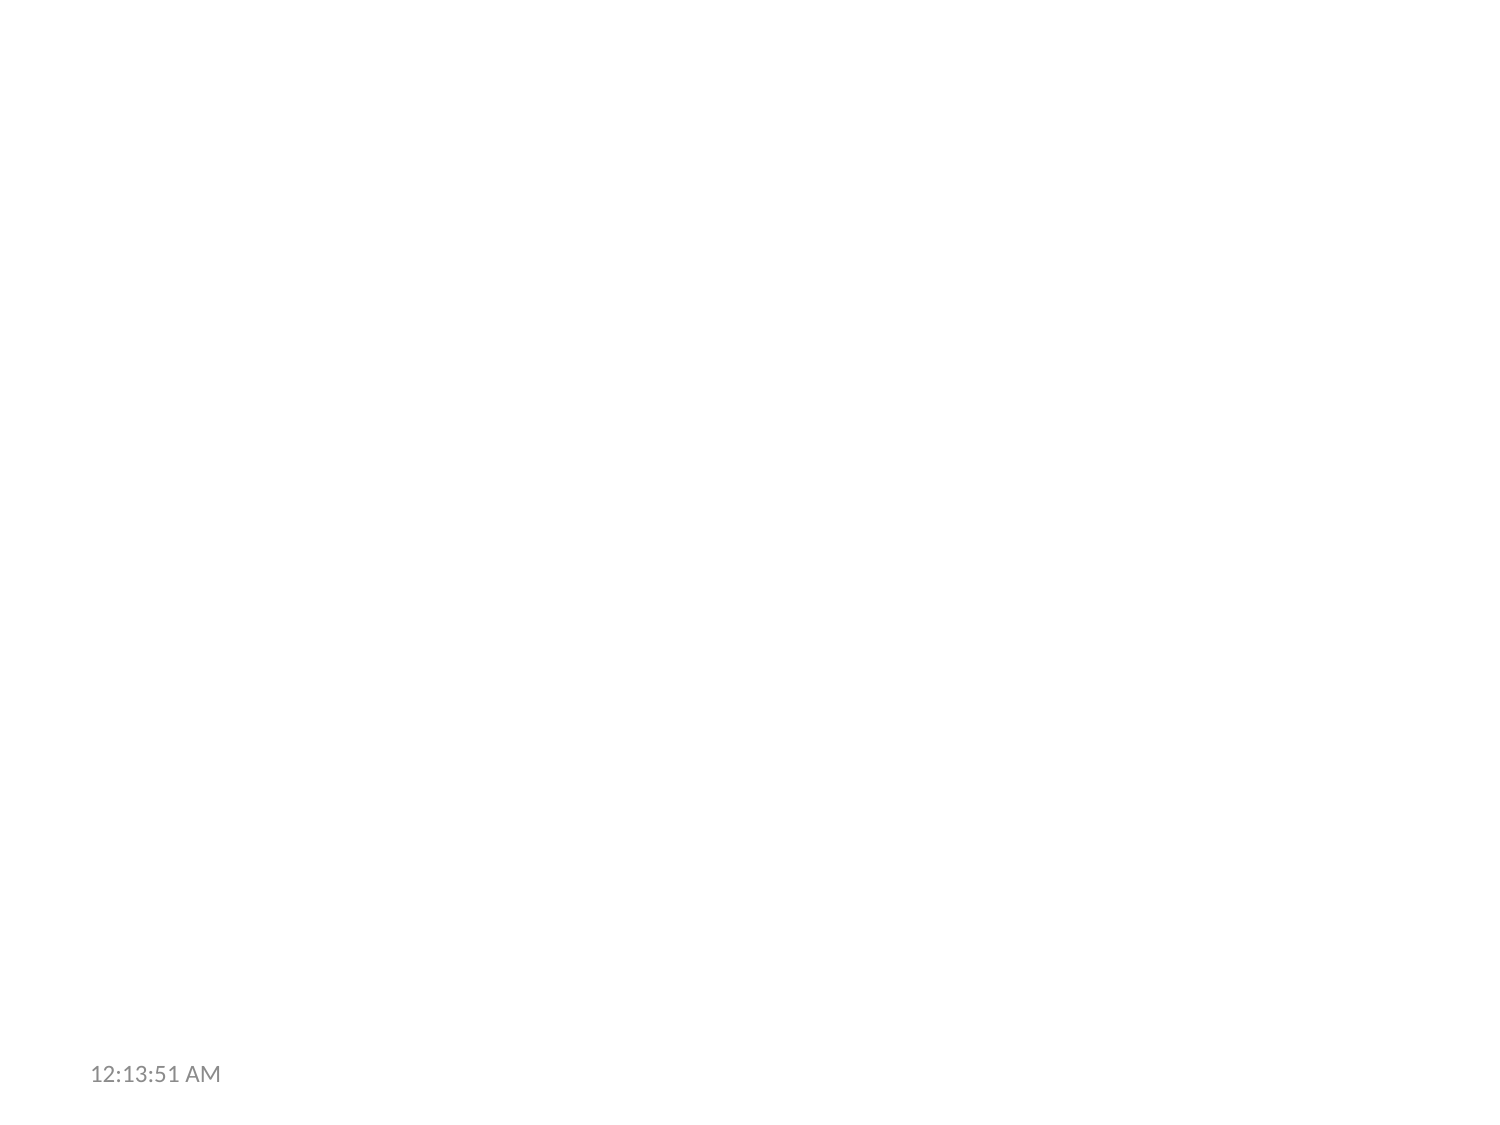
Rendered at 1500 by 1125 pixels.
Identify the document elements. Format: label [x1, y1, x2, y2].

slide_number [75, 1042, 425, 1103]
